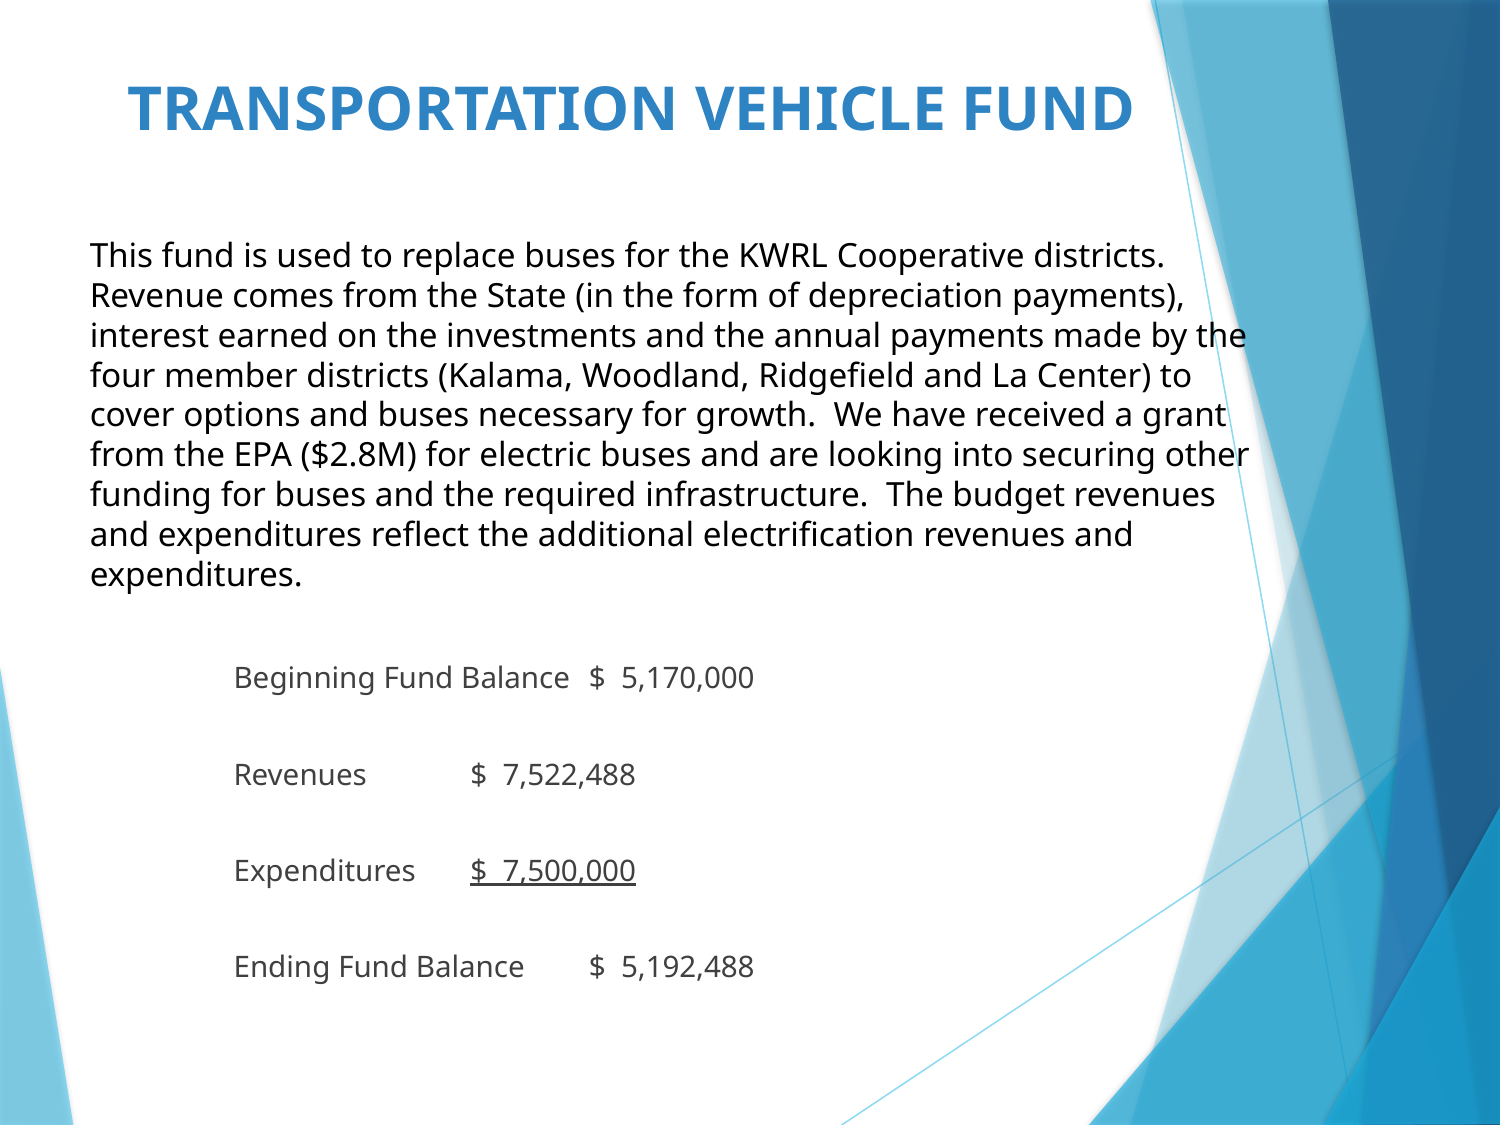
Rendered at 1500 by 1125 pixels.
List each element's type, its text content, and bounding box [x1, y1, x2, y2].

text_box This fund is used to replace buses for the KWRL Cooperative districts. Revenue comes from the State (in the form of depreciation payments), interest earned on the investments and the annual payments made by the four member districts (Kalama, Woodland, Ridgefield and La Center) to cover options and buses necessary for growth. We have received a grant from the EPA ($2.8M) for electric buses and are looking into securing other funding for buses and the required infrastructure. The budget revenues and expenditures reflect the additional electrification revenues and expenditures. [75, 226, 1300, 601]
list Beginning Fund Balance $ 5,170,000 Revenues $ 7,522,488 Expenditures $ 7,500,000 Ending Fund Balance $ 5,192,488 [99, 600, 1325, 1000]
title TRANSPORTATION VEHICLE FUND [112, 62, 1154, 213]
